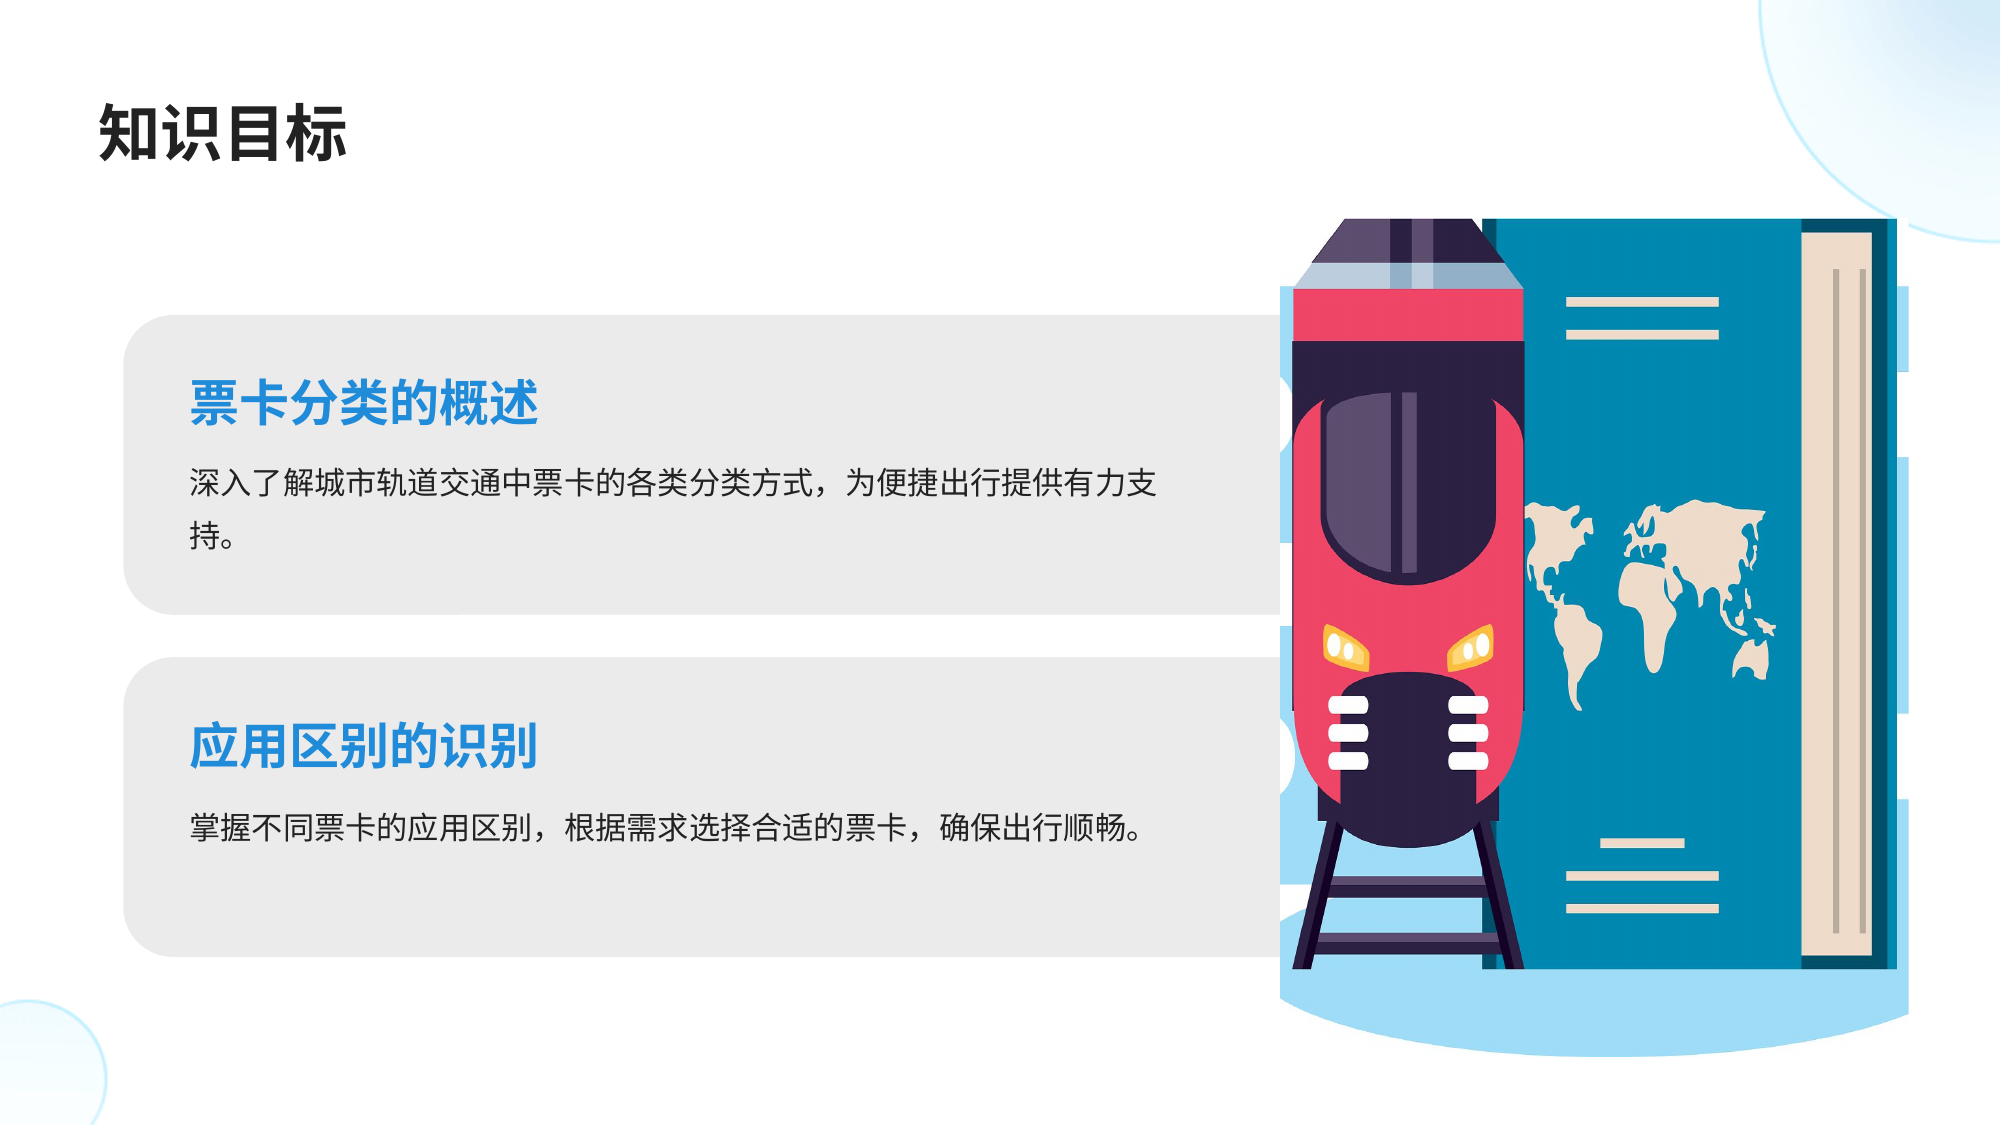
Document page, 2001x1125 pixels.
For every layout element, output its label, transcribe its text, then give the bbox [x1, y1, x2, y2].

text_box [123, 657, 1274, 957]
text_box 深入了解城市轨道交通中票卡的各类分类方式，为便捷出行提供有力支持。 [169, 428, 1193, 584]
text_box 知识目标 [78, 43, 1922, 189]
text_box [123, 314, 1274, 615]
text_box 掌握不同票卡的应用区别，根据需求选择合适的票卡，确保出行顺畅。 [169, 773, 1193, 927]
picture [0, 0, 2001, 1125]
text_box 应用区别的识别 [169, 686, 1193, 773]
text_box 票卡分类的概述 [169, 342, 1193, 428]
